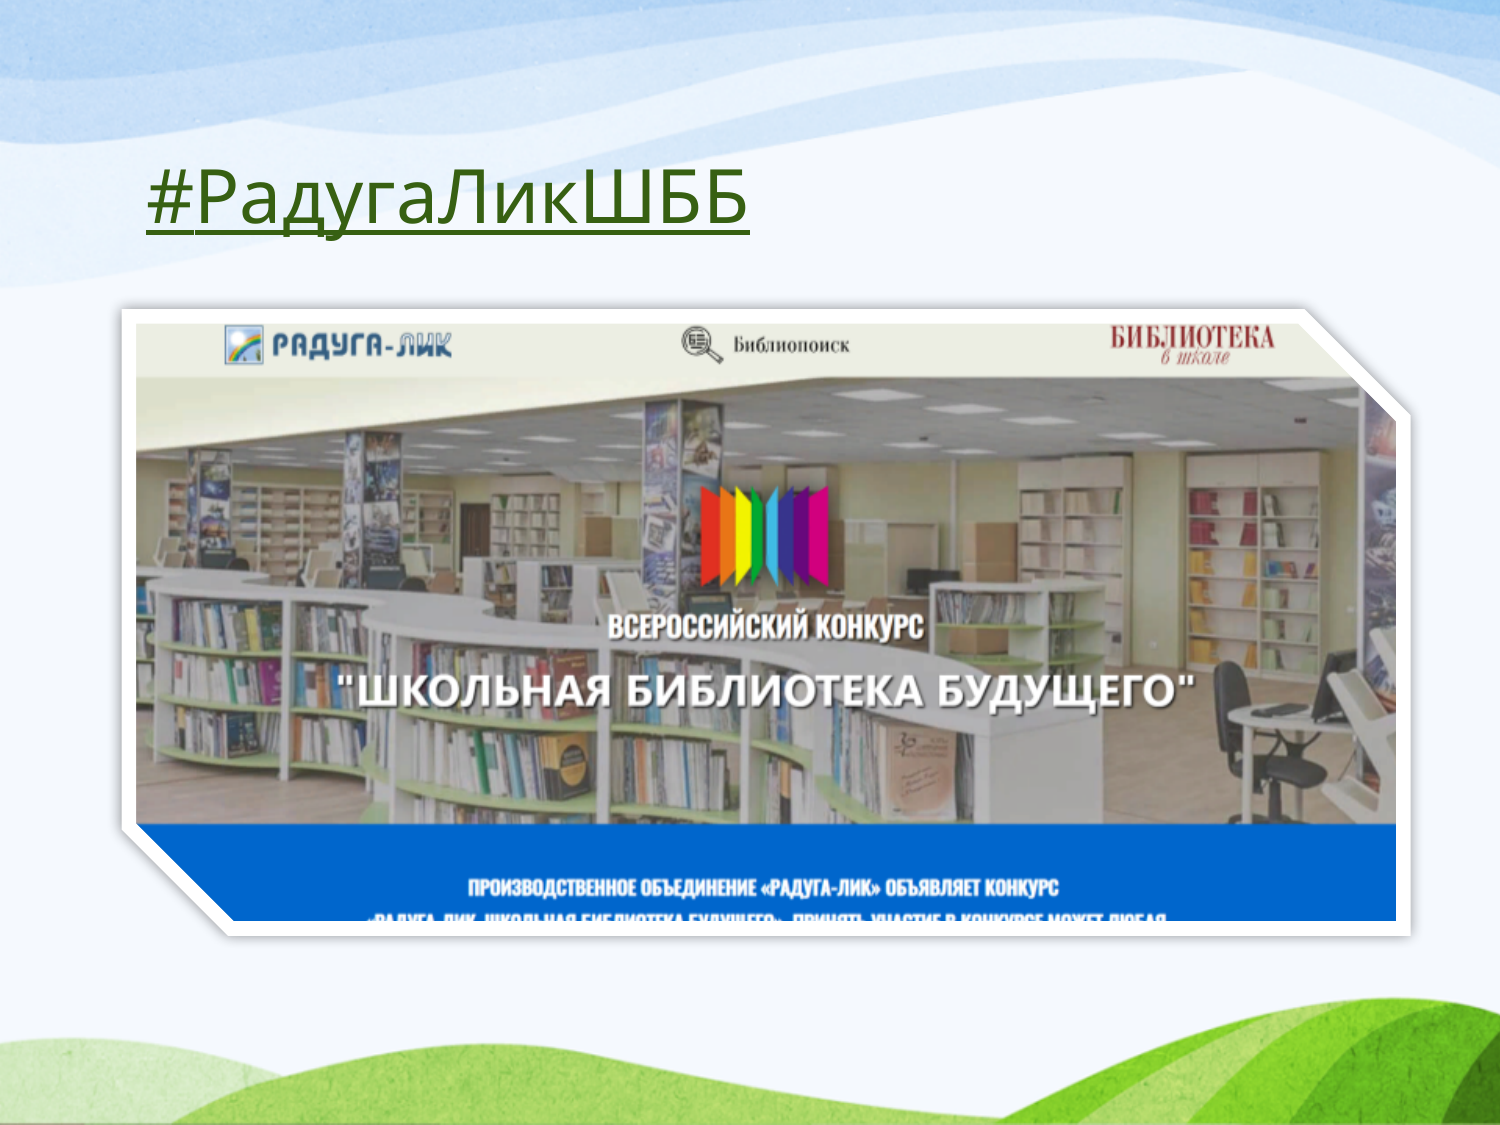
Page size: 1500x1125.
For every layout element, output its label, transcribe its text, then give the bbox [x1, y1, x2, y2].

picture [0, 0, 1500, 1125]
title #РадугаЛикШББ [131, 50, 1369, 250]
